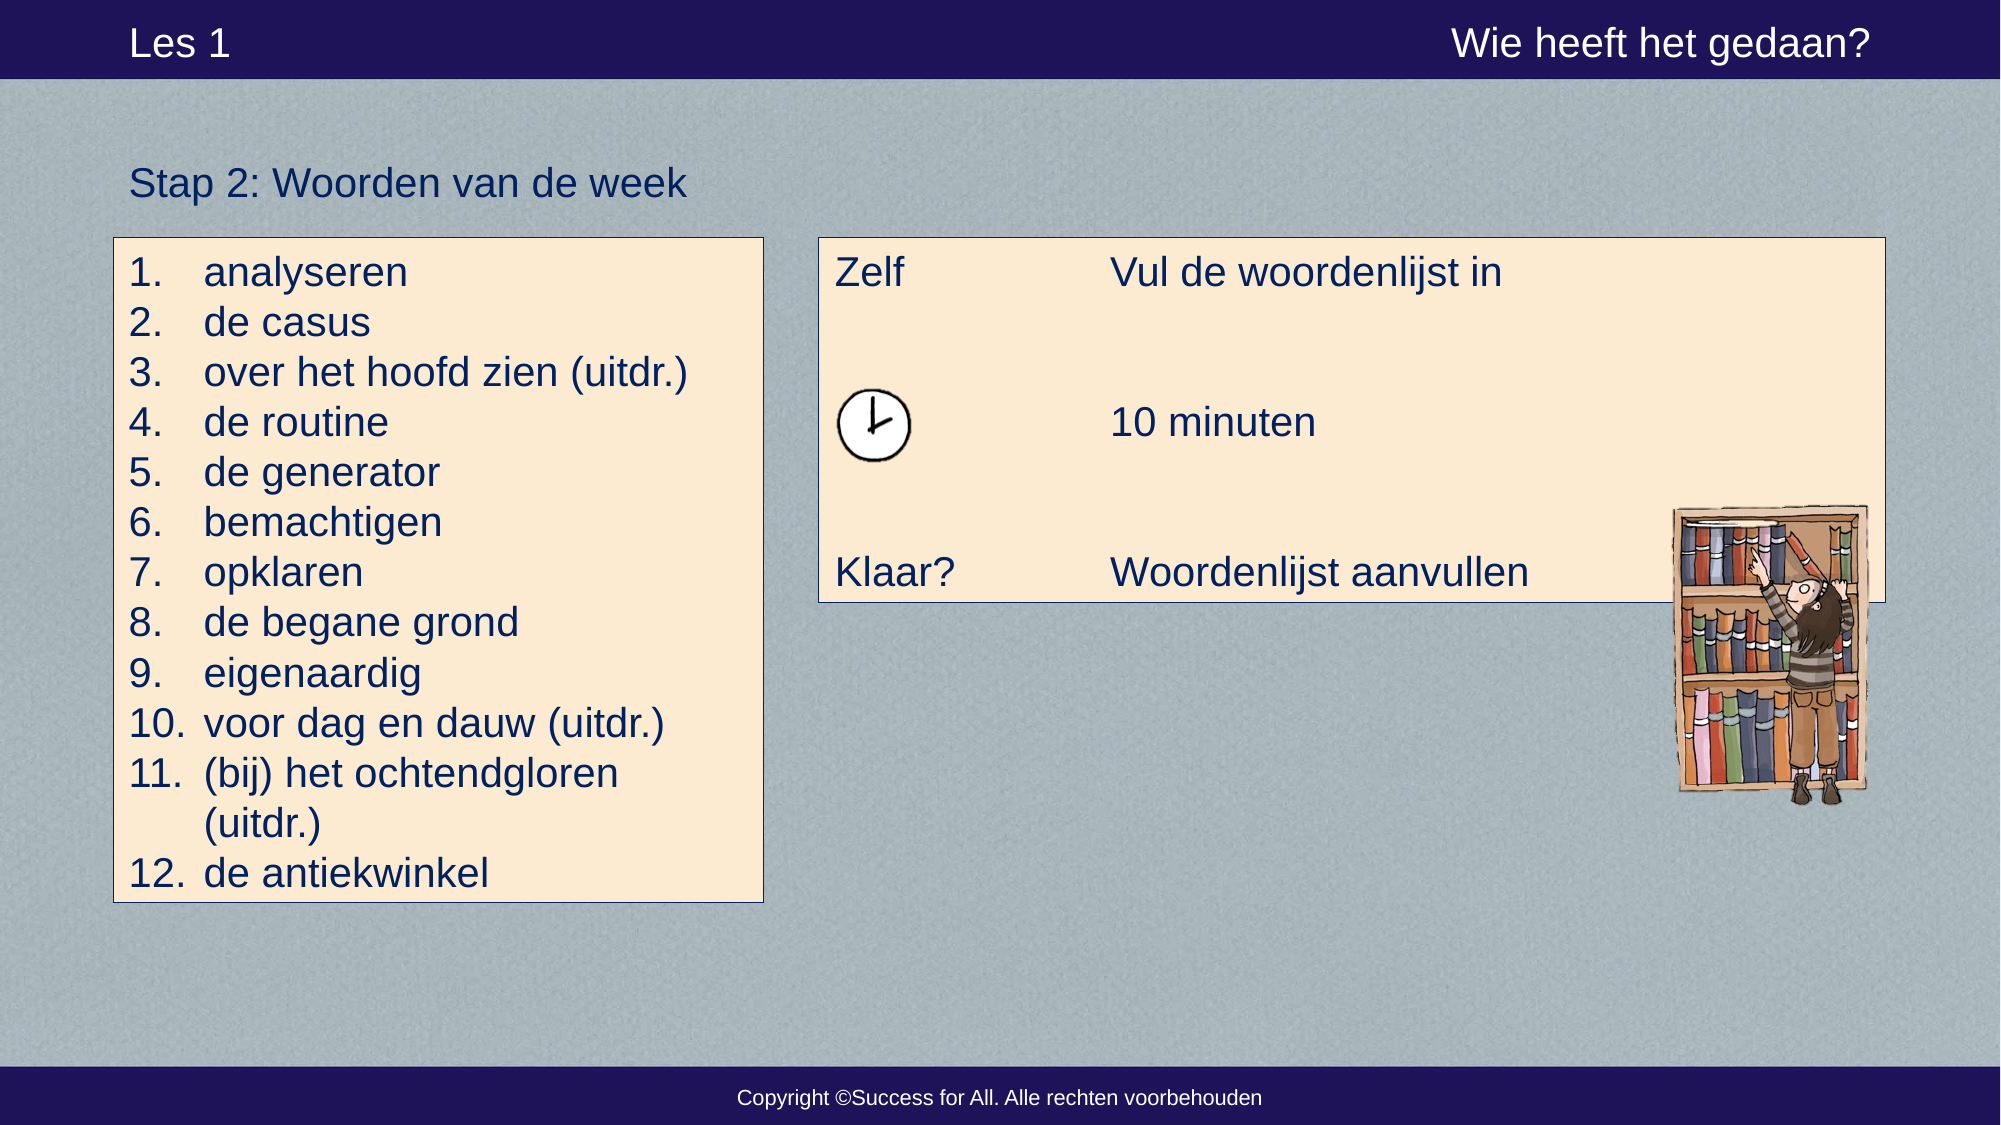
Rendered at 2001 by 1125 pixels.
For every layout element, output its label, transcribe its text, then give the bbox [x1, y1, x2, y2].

text_box Wie heeft het gedaan? [999, 8, 1886, 73]
text_box analyseren de casus over het hoofd zien (uitdr.) de routine de generator bemachtigen opklaren de begane grond eigenaardig voor dag en dauw (uitdr.) (bij) het ochtendgloren (uitdr.) de antiekwinkel [113, 237, 764, 903]
text_box Copyright ©Success for All. Alle rechten voorbehouden [0, 1076, 2000, 1125]
text_box Les 1 [114, 8, 354, 73]
picture [0, 0, 2001, 1125]
text_box Stap 2: Woorden van de week [113, 148, 1635, 214]
text_box Zelf Vul de woordenlijst in 10 minuten Klaar? Woordenlijst aanvullen [818, 237, 1886, 603]
